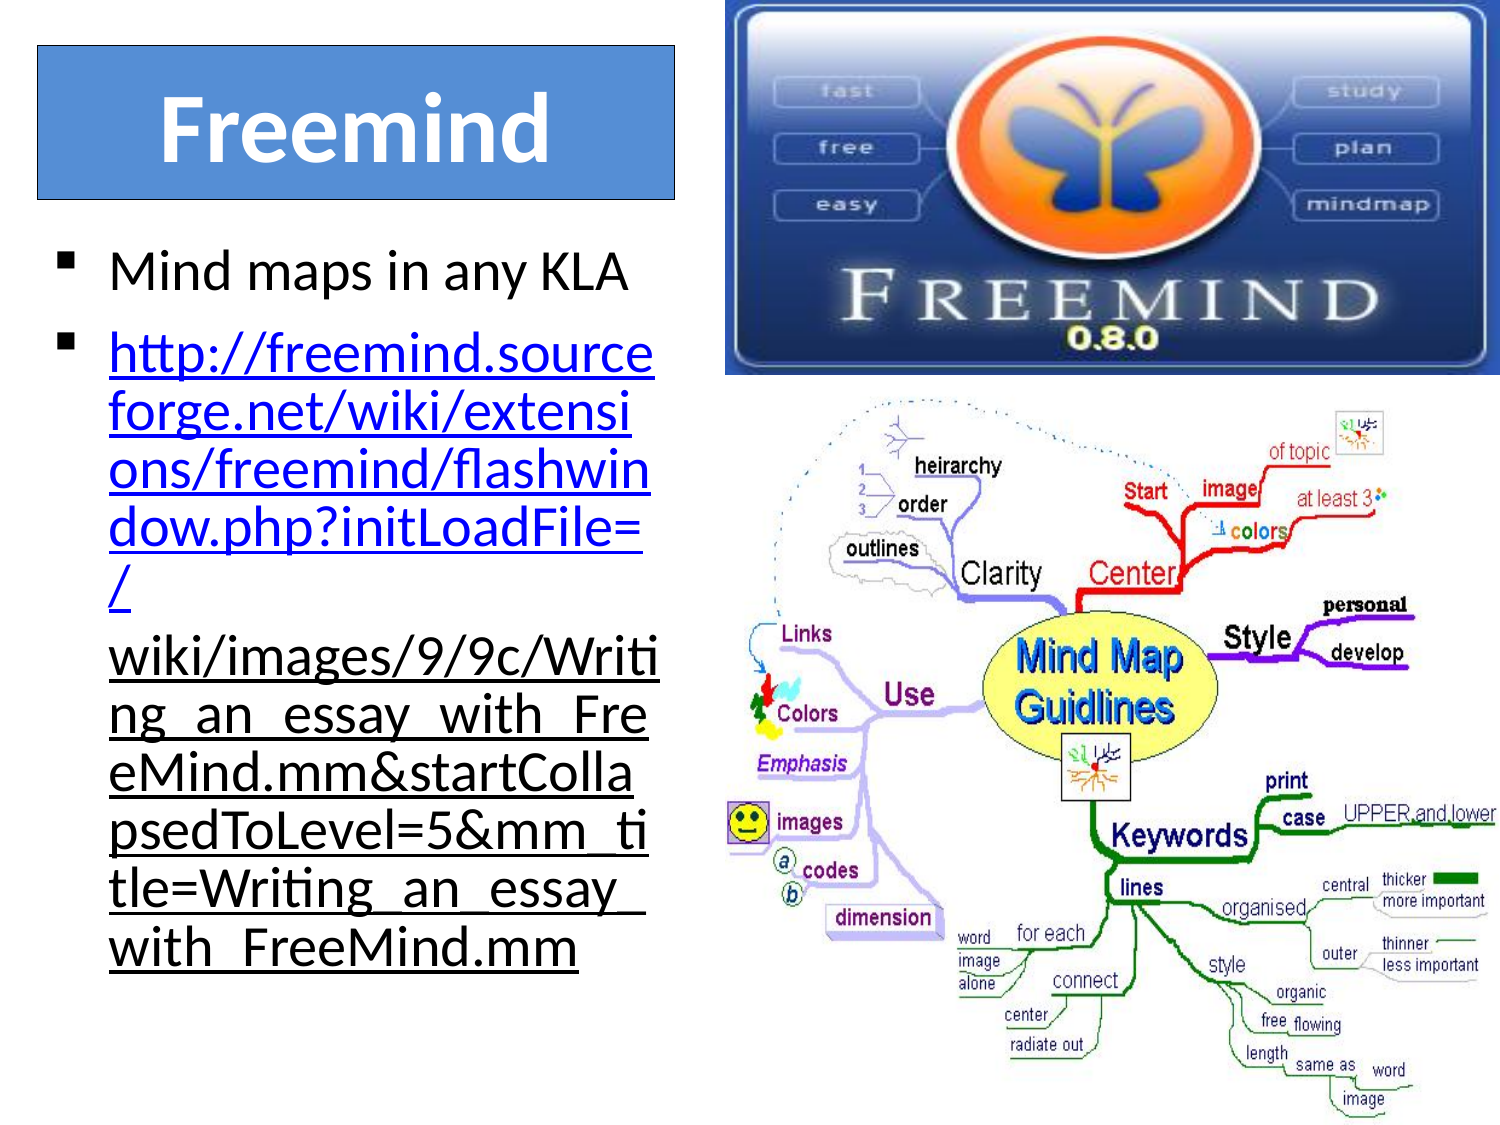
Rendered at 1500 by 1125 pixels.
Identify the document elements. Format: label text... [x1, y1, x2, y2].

list Mind maps in any KLA http://freemind.sourceforge.net/wiki/extensions/freemind/flashwindow.php?initLoadFile=/wiki/images/9/9c/Writing_an_essay_with_FreeMind.mm&startCollapsedToLevel=5&mm_title=Writing_an_essay_with_FreeMind.mm [37, 224, 675, 1088]
title Freemind [37, 45, 675, 200]
picture [724, 0, 1500, 1125]
